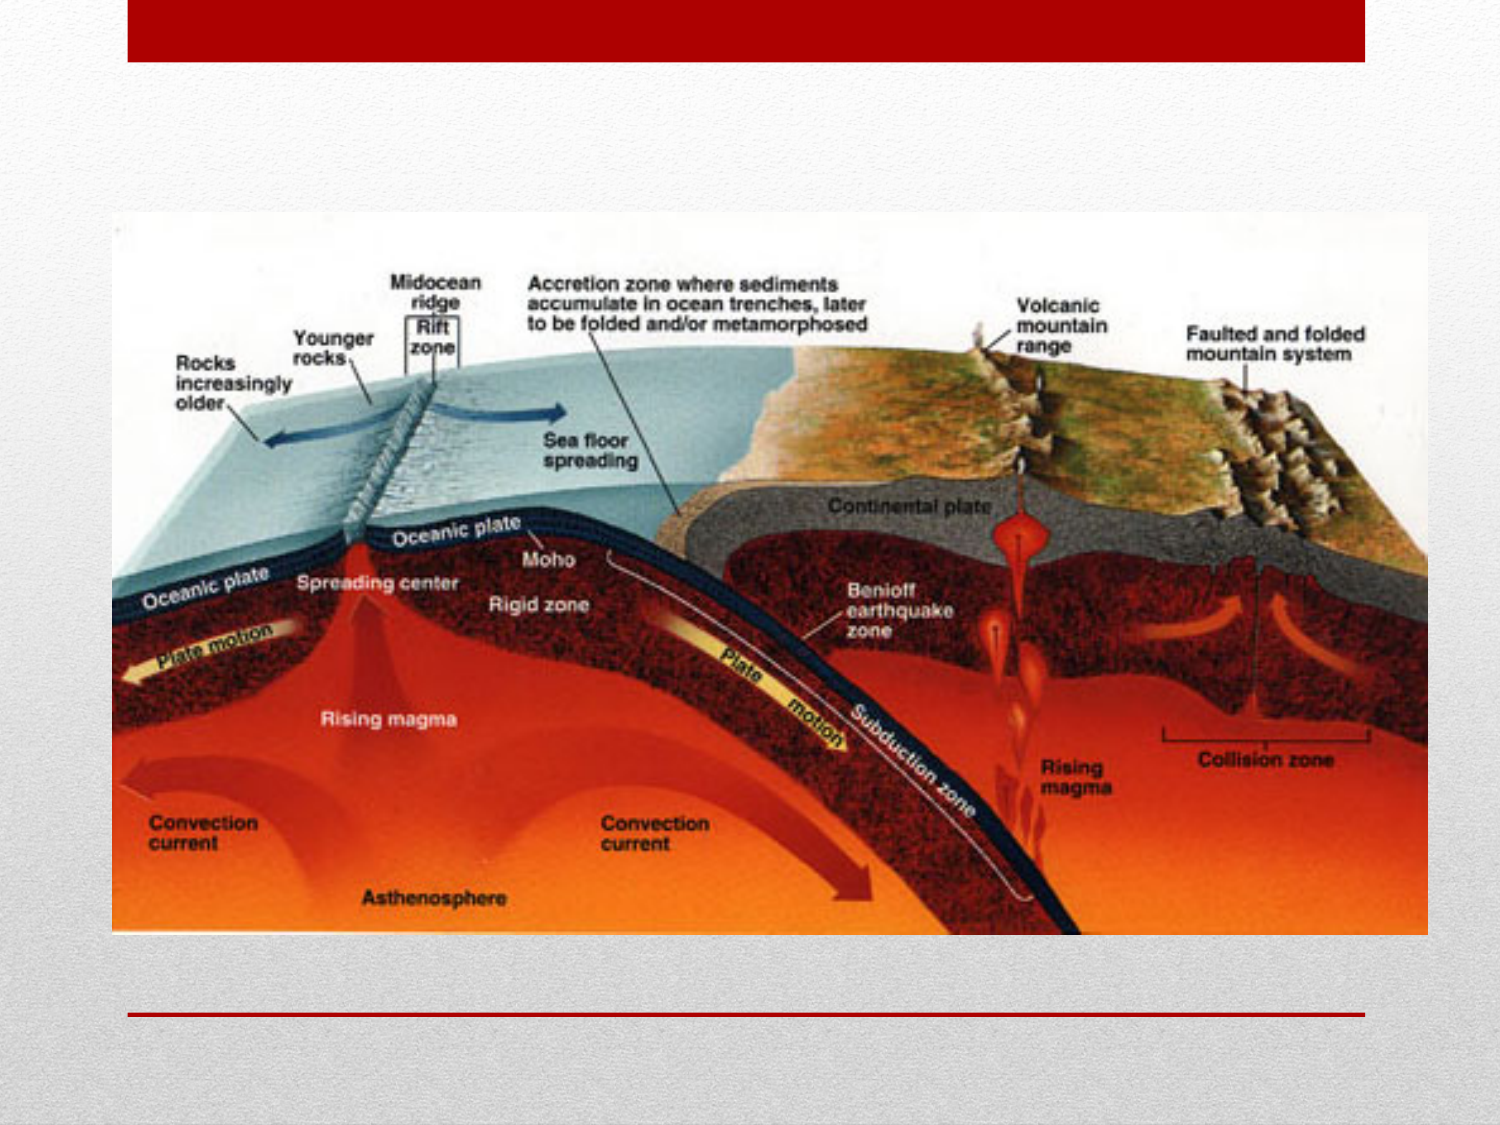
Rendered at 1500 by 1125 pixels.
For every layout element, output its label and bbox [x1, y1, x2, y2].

picture [111, 211, 1429, 936]
